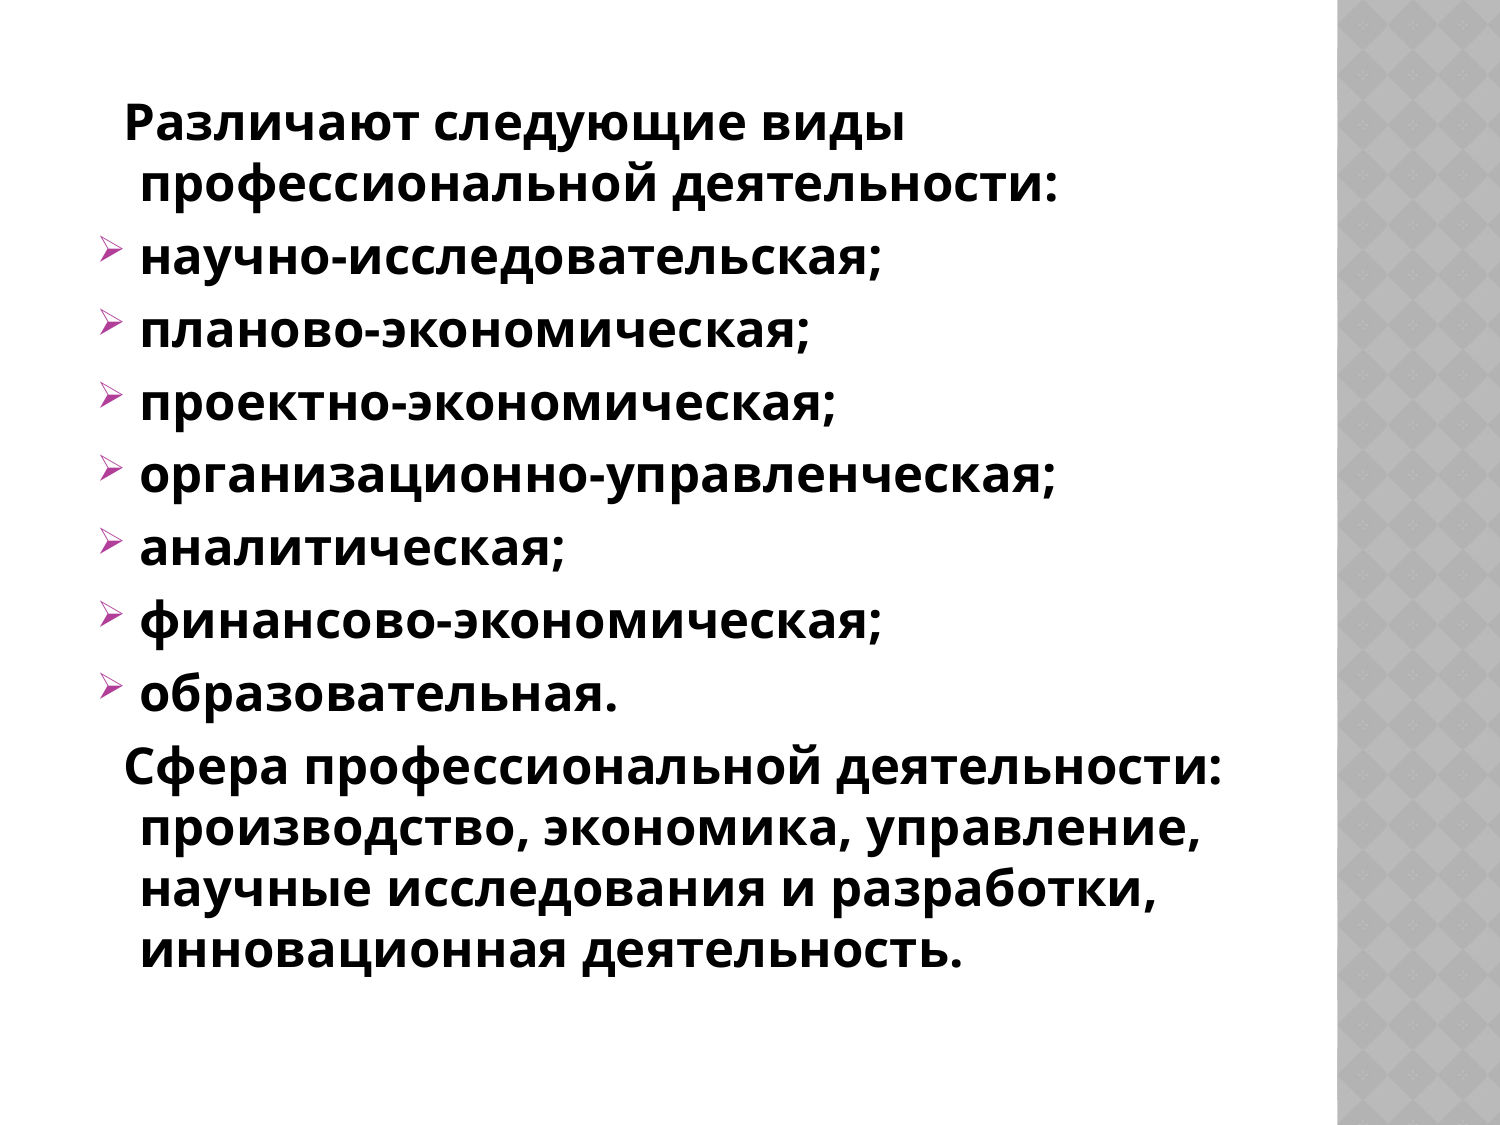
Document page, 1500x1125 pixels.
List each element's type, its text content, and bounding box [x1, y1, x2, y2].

list Различают следующие виды профессиональной деятельности: научно-исследовательская; планово-экономическая; проектно-экономическая; организационно-управленческая; аналитическая; финансово-экономическая; образовательная. Сфера профессиональной деятельности: производство, экономика, управление, научные исследования и разработки, инновационная деятельность. [82, 82, 1308, 1001]
